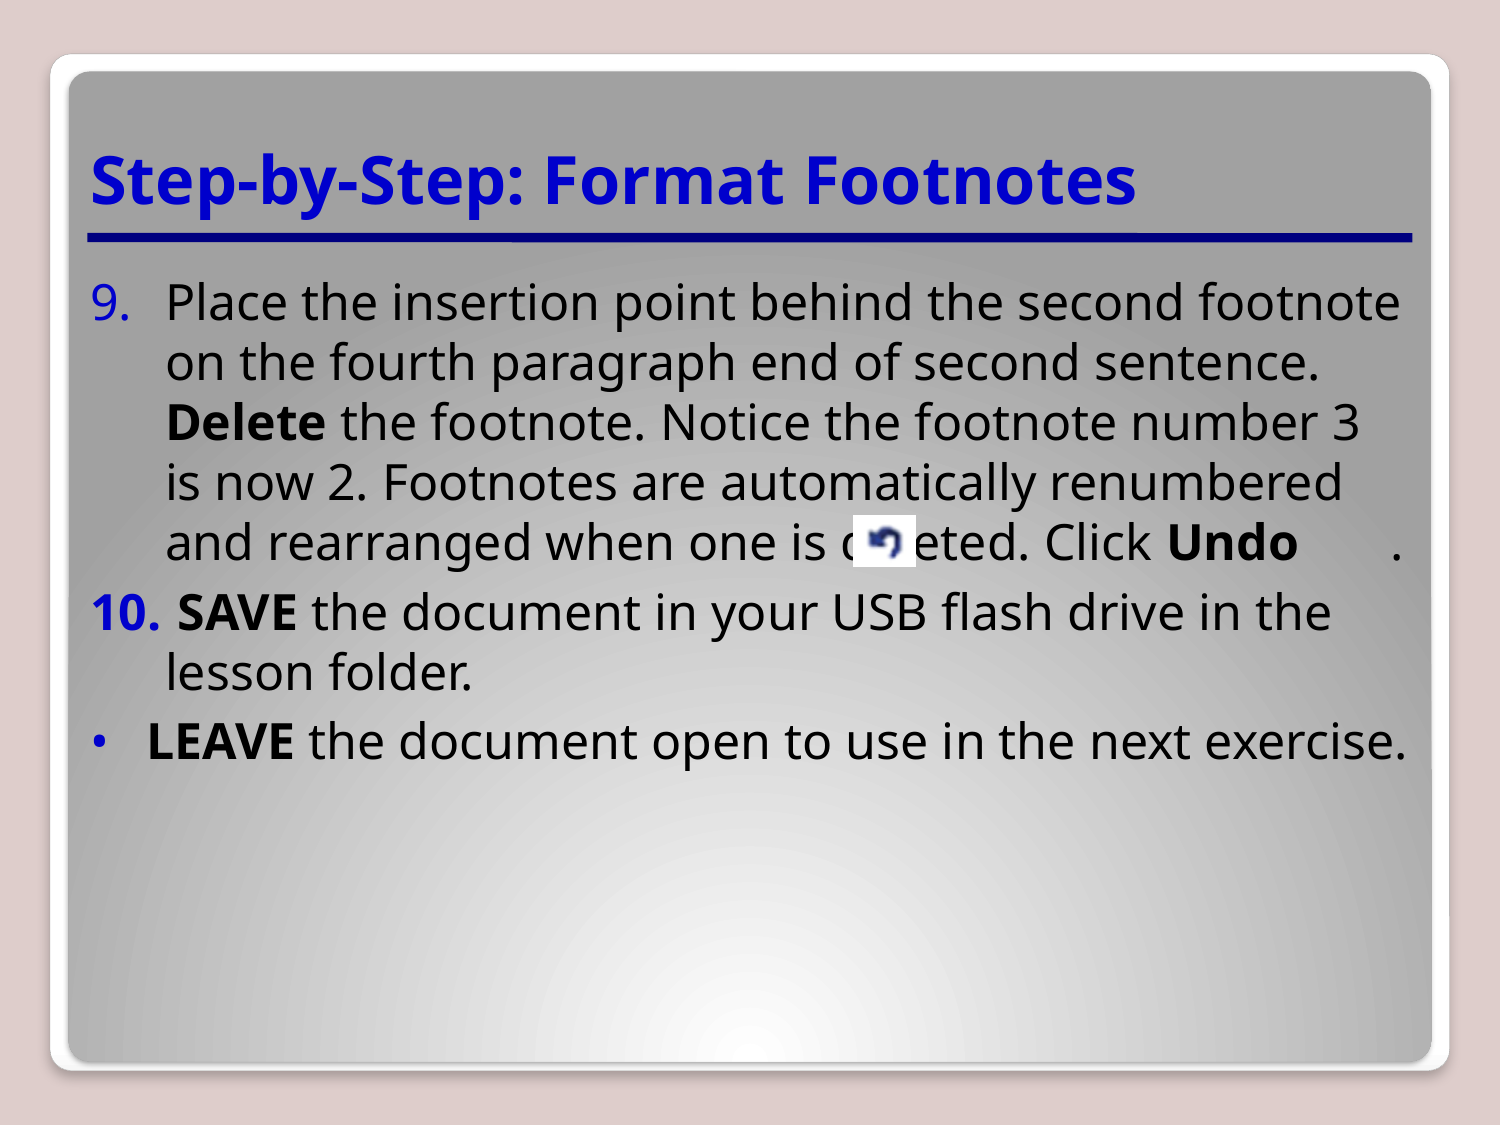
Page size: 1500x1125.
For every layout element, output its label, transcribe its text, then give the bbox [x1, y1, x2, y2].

title Step-by-Step: Format Footnotes [74, 74, 1426, 226]
list Place the insertion point behind the second footnote on the fourth paragraph end of second sentence. Delete the footnote. Notice the footnote number 3 is now 2. Footnotes are automatically renumbered and rearranged when one is deleted. Click Undo . SAVE the document in your USB flash drive in the lesson folder. LEAVE the document open to use in the next exercise. [74, 262, 1426, 1063]
picture [852, 514, 916, 568]
